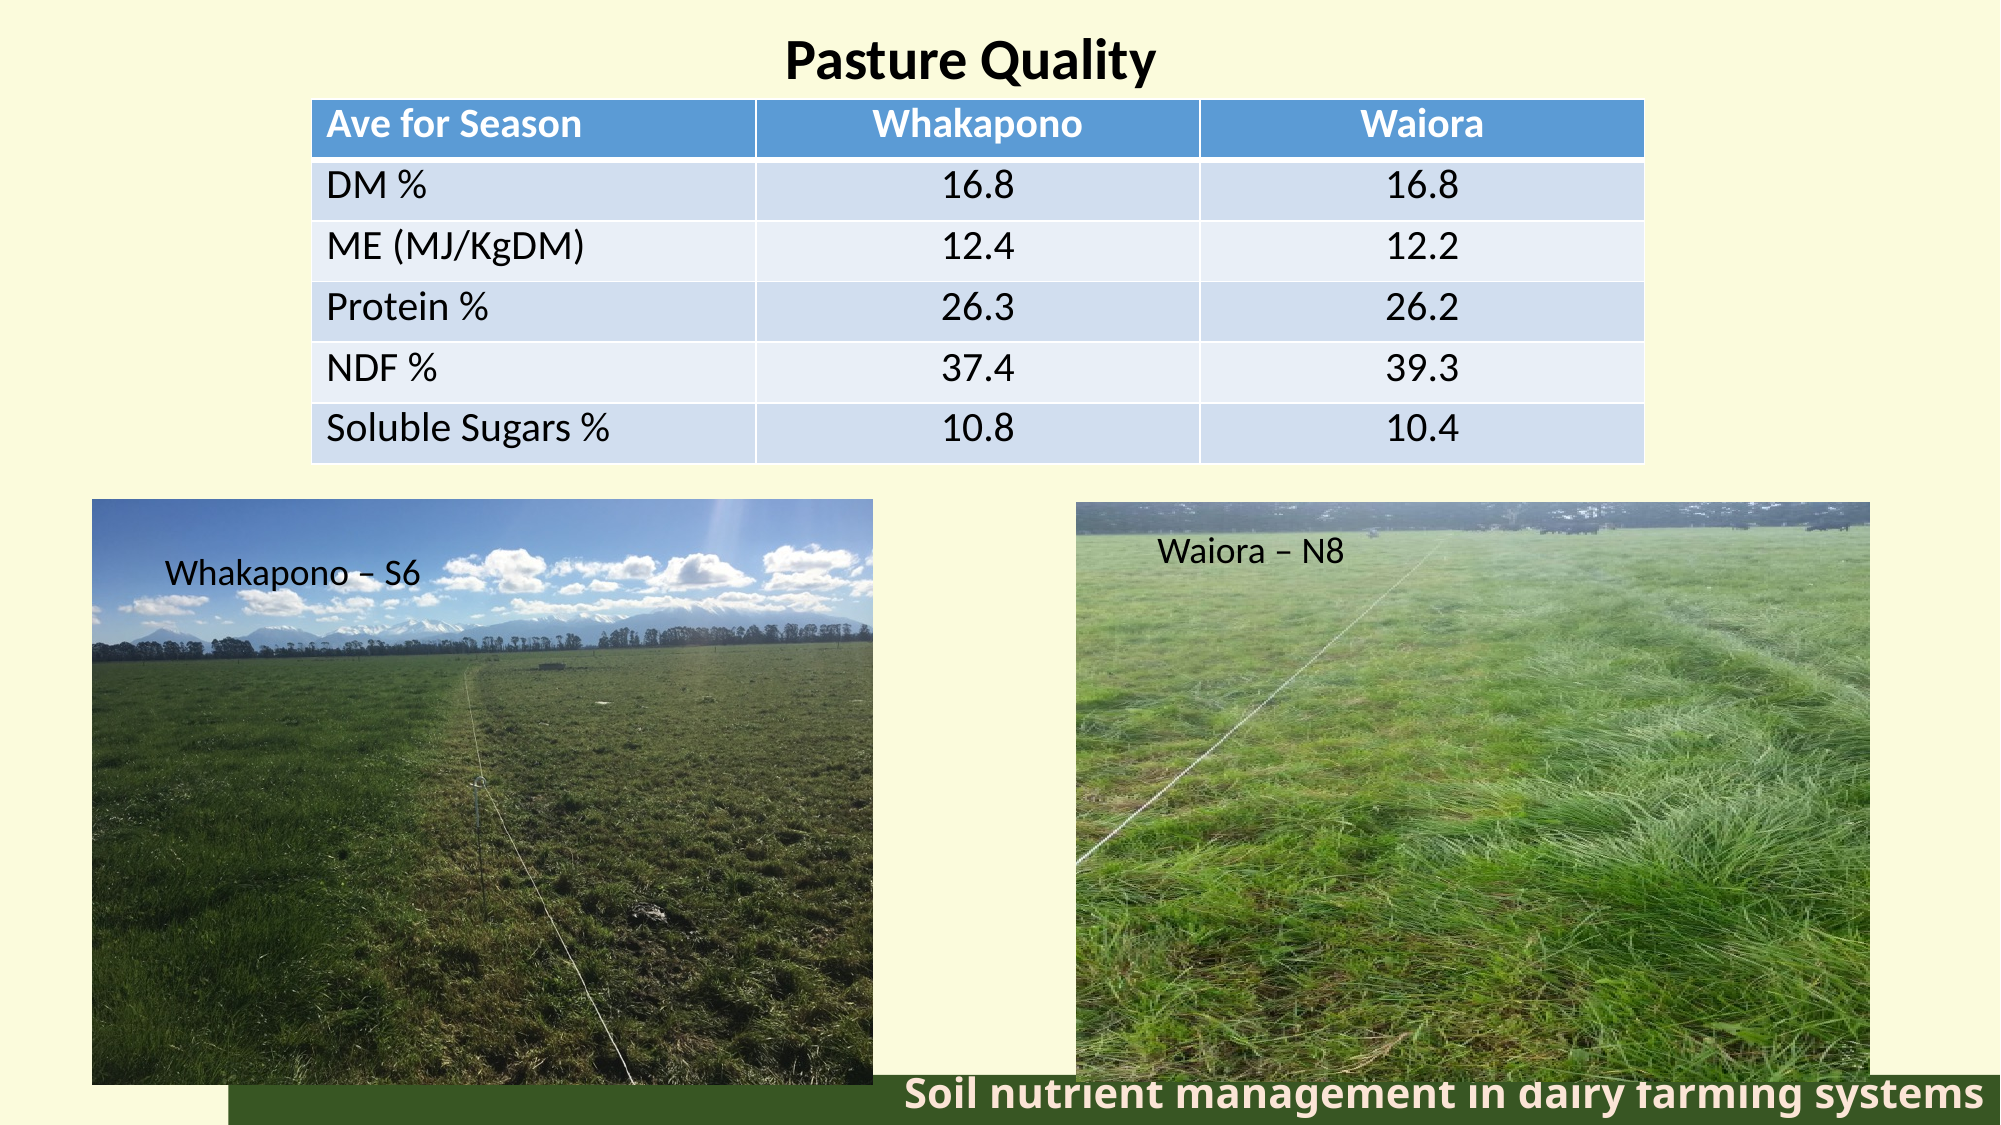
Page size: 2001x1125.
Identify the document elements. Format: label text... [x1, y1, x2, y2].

table_cell 12.4 [757, 222, 1199, 281]
table_cell DM % [312, 163, 755, 220]
picture [1076, 502, 1870, 1082]
table_cell Soluble Sugars % [312, 404, 755, 463]
table_cell 16.8 [757, 163, 1199, 220]
table_cell 26.2 [1201, 282, 1644, 341]
table_cell 39.3 [1201, 343, 1644, 402]
table_cell 16.8 [1201, 163, 1644, 220]
table_cell 26.3 [757, 282, 1199, 341]
table_cell 12.2 [1201, 222, 1644, 281]
text_box Pasture Quality [482, 13, 1474, 99]
table_header Whakapono [757, 100, 1199, 157]
title Soil nutrient management in dairy farming systems [228, 1074, 2000, 1125]
table_header Waiora [1201, 100, 1644, 157]
table_cell 10.4 [1201, 404, 1644, 463]
table_cell 10.8 [757, 404, 1199, 463]
table_cell Protein % [312, 282, 755, 341]
table_cell 37.4 [757, 343, 1199, 402]
table_cell ME (MJ/KgDM) [312, 222, 755, 281]
table_header Ave for Season [312, 100, 755, 157]
table_cell NDF % [312, 343, 755, 402]
picture [92, 499, 873, 1085]
